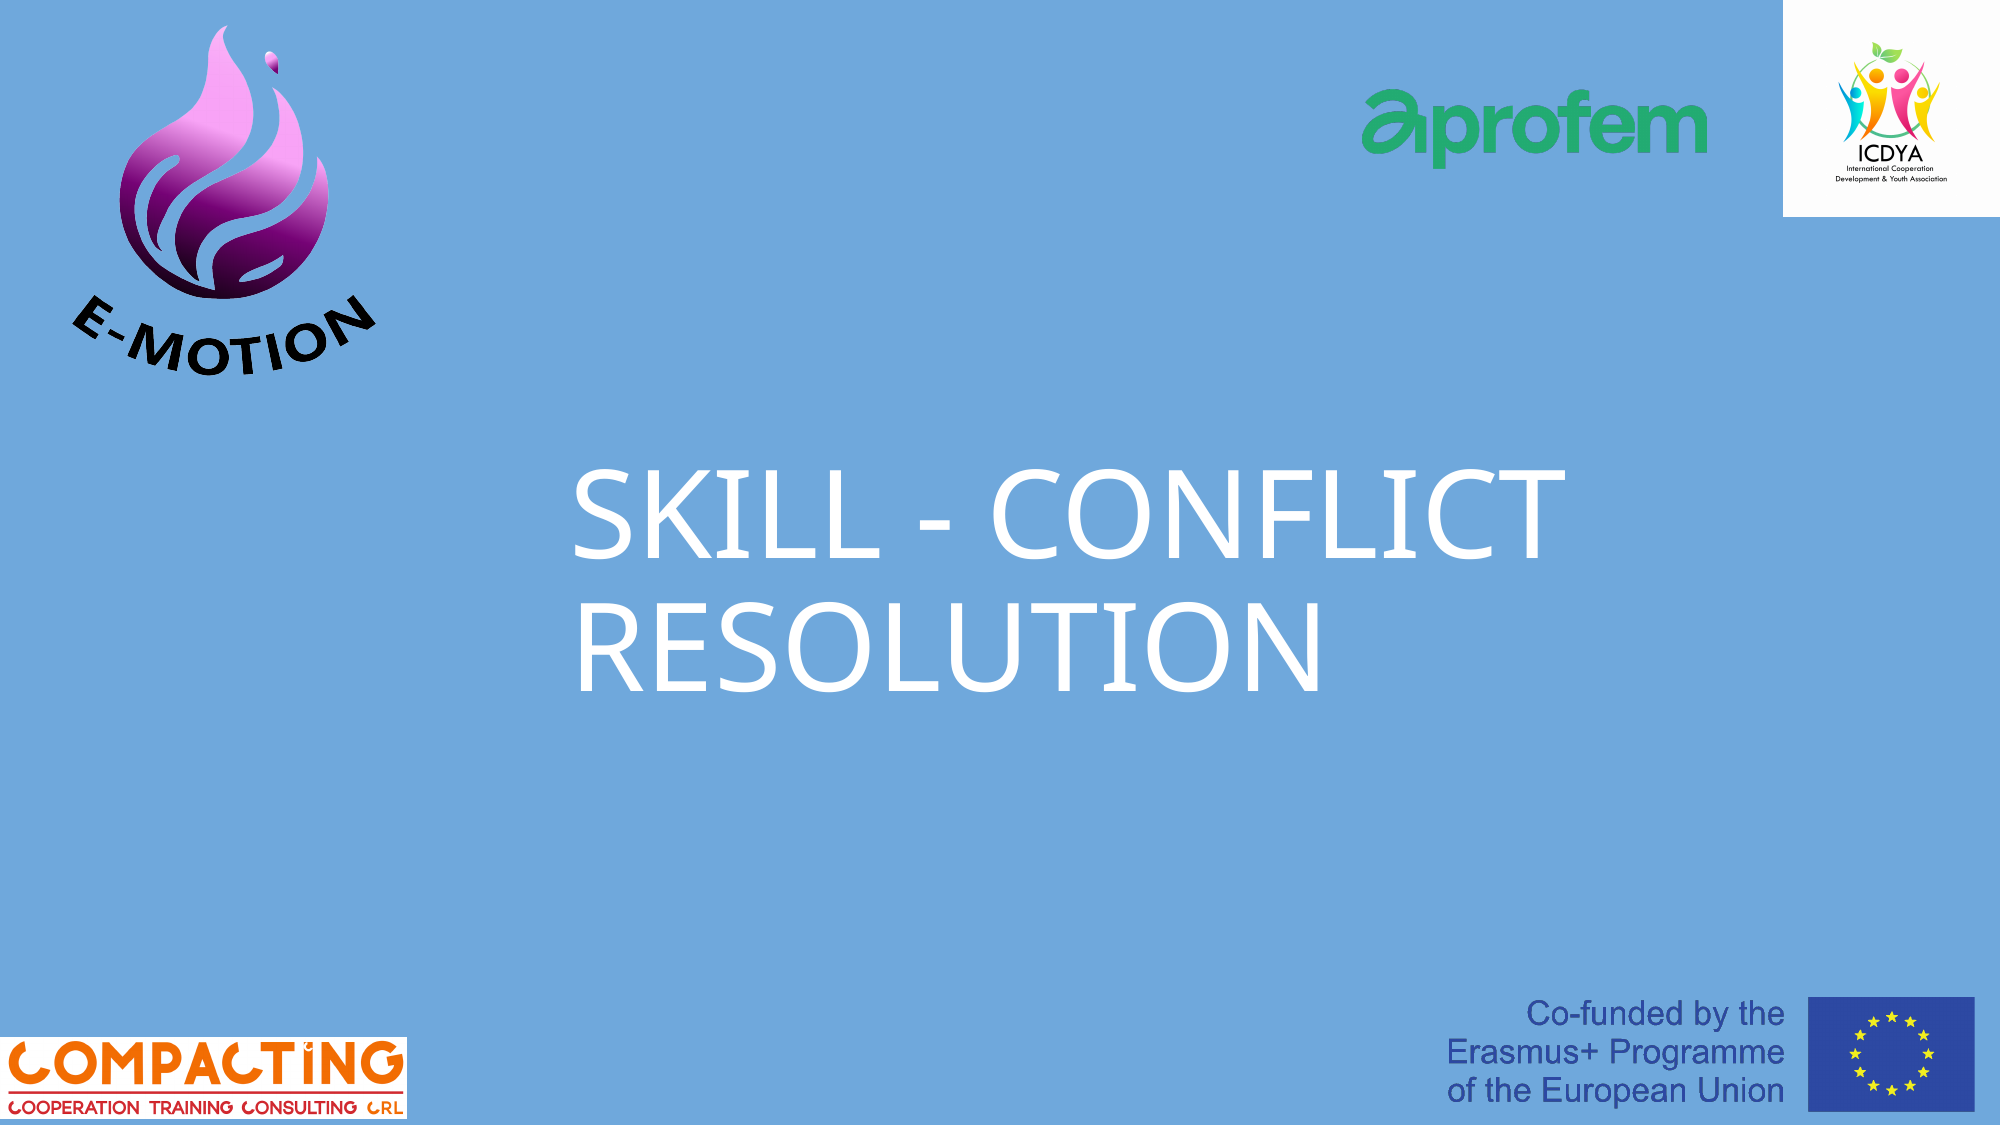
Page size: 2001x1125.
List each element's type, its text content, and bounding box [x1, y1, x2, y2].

picture [0, 0, 496, 494]
picture [0, 1037, 407, 1119]
title SKILL - CONFLICT RESOLUTION [554, 192, 2000, 726]
picture [1396, 995, 1975, 1116]
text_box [1362, 0, 2000, 217]
